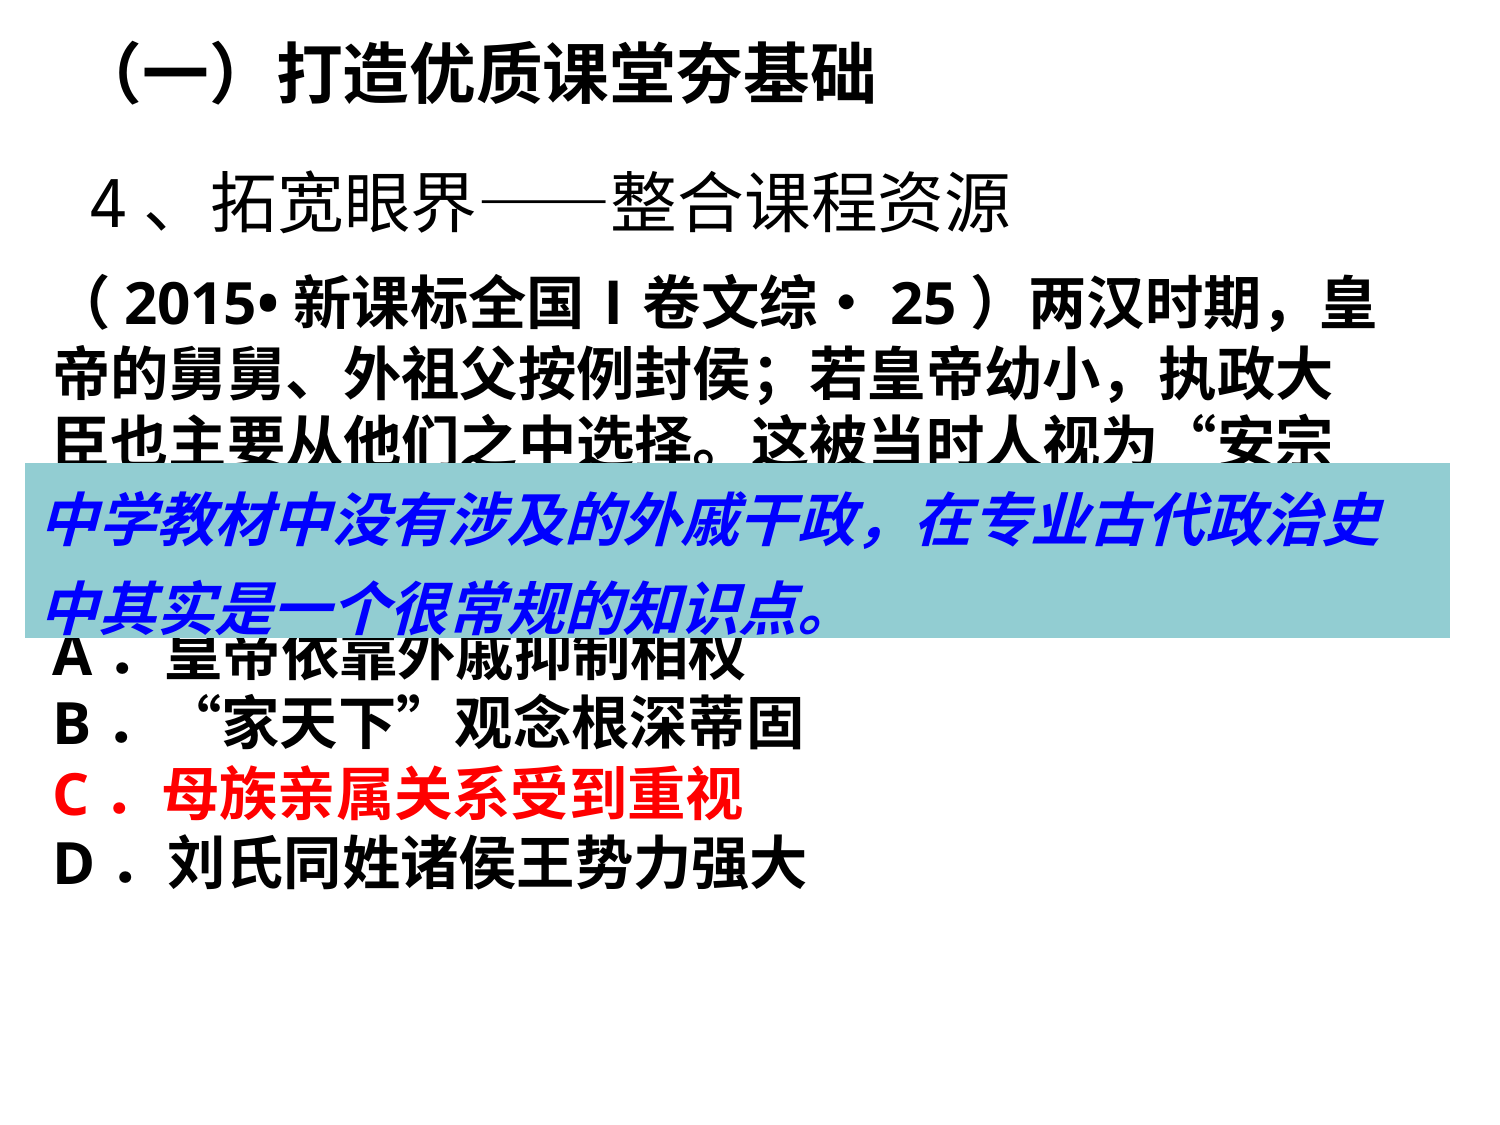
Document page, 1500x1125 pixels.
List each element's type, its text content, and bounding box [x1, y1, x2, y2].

text_box 4、拓宽眼界——整合课程资源 [0, 137, 1113, 350]
table_header 中学教材中没有涉及的外戚干政，在专业古代政治史中其实是一个很常规的知识点。 [25, 463, 1450, 638]
text_box （一）打造优质课堂夯基础 [61, 24, 1174, 213]
text_box （2015•新课标全国Ⅰ卷文综•25）两汉时期，皇帝的舅舅、外祖父按例封侯；若皇帝幼小，执政大臣也主要从他们之中选择。这被当时人视为“安宗庙，重社稷”的“汉家之制”。汉代出现外戚干政的背景是 A．皇帝依靠外戚抑制相权 B．“家天下”观念根深蒂固 C．母族亲属关系受到重视 D．刘氏同姓诸侯王势力强大 [37, 638, 1400, 974]
text_box （2015•新课标全国Ⅰ卷文综•25）两汉时期，皇帝的舅舅、外祖父按例封侯；若皇帝幼小，执政大臣也主要从他们之中选择。这被当时人视为“安宗庙，重社稷”的“汉家之制”。汉代出现外戚干政的背景是 A．皇帝依靠外戚抑制相权 B．“家天下”观念根深蒂固 C．母族亲属关系受到重视 D．刘氏同姓诸侯王势力强大 [37, 259, 1400, 463]
